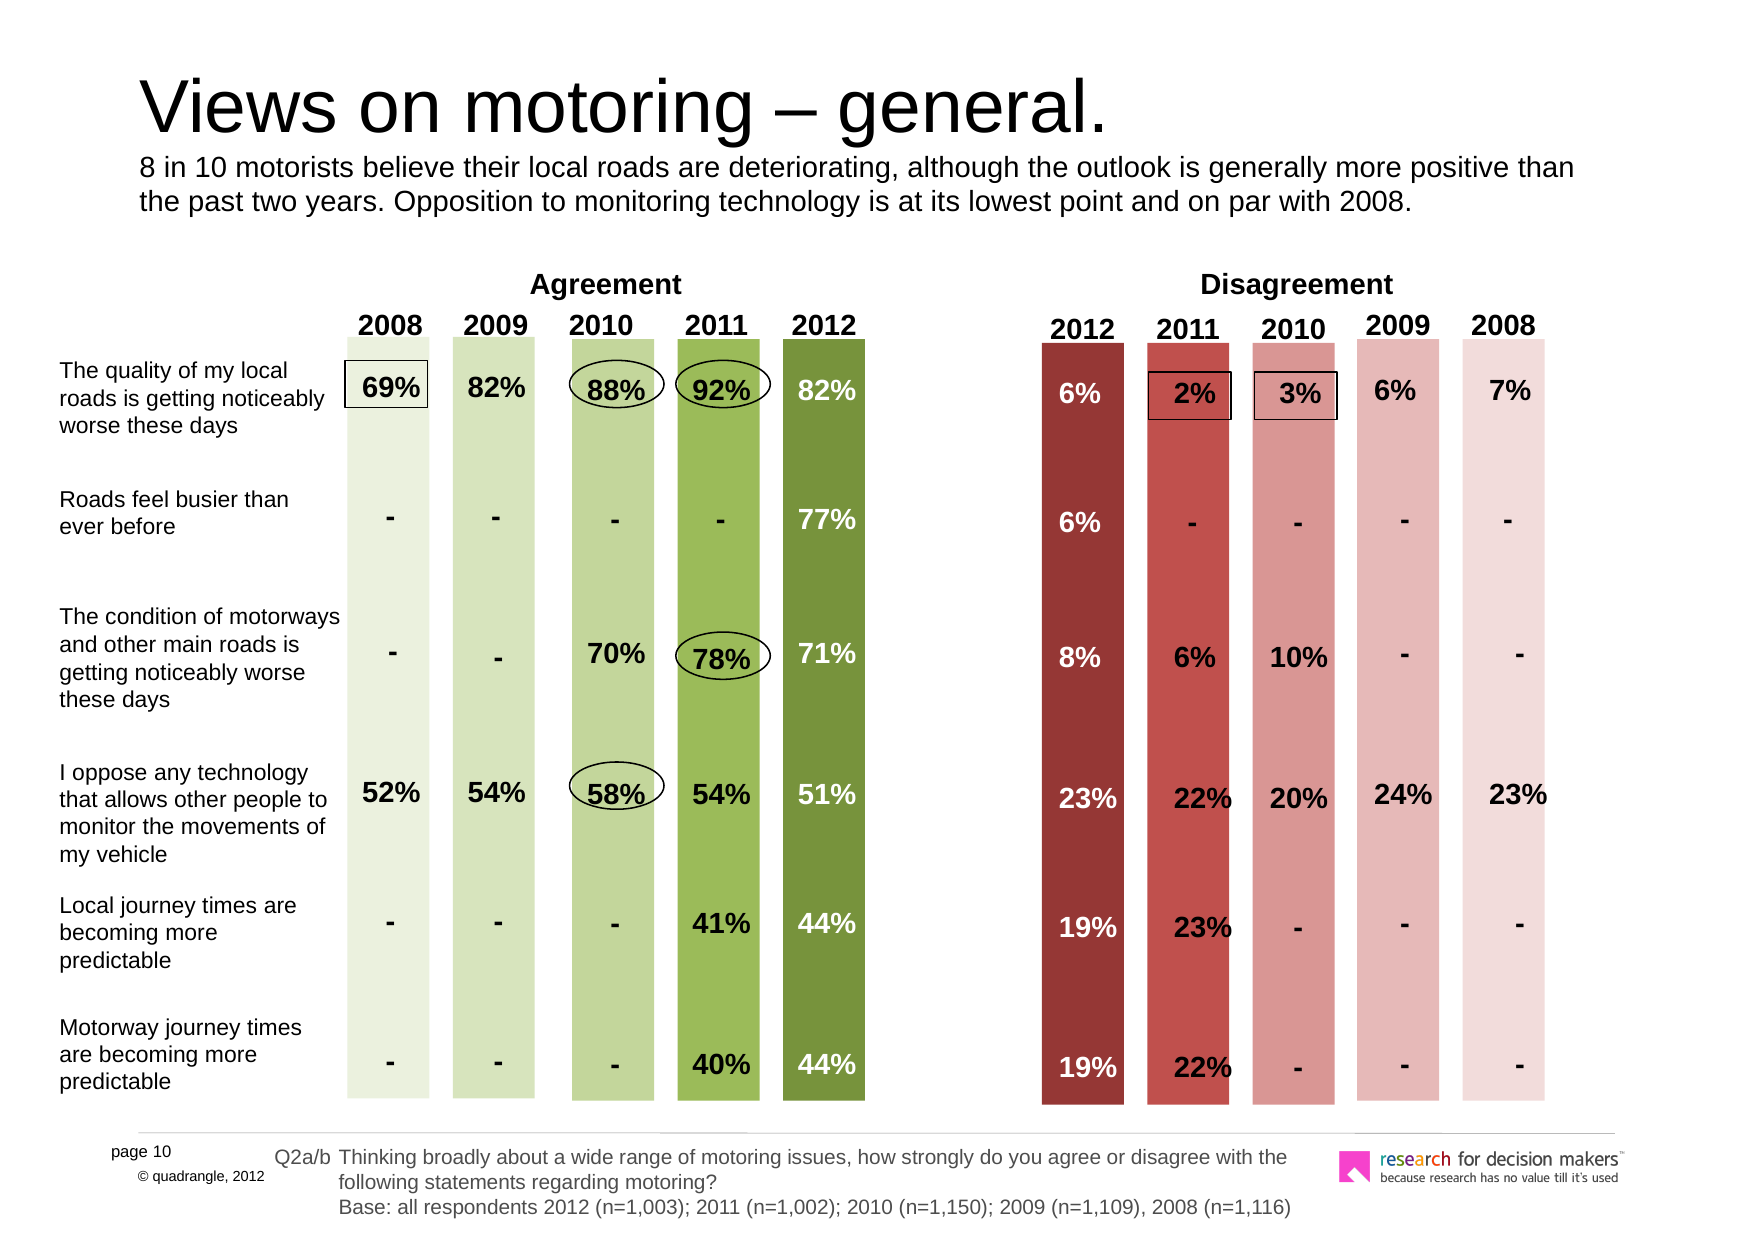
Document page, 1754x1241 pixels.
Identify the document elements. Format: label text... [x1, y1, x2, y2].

text_box 92% [675, 362, 772, 415]
text_box [452, 817, 535, 893]
text_box [569, 360, 665, 408]
text_box 69% [345, 360, 441, 413]
text_box [783, 351, 865, 362]
text_box [452, 682, 535, 764]
text_box 2011 [1112, 301, 1265, 354]
text_box - [1472, 1036, 1568, 1089]
text_box 2010 [572, 309, 640, 351]
text_box [1252, 823, 1335, 1105]
text_box 23% [1041, 770, 1138, 823]
text_box [345, 360, 428, 408]
text_box - [1357, 491, 1453, 544]
text_box [572, 819, 655, 1101]
text_box - [1472, 626, 1568, 679]
text_box [677, 1089, 760, 1101]
text_box The condition of motorways and other main roads is getting noticeably worse these days [44, 594, 347, 720]
text_box - [368, 1034, 465, 1087]
text_box 77% [795, 491, 877, 544]
text_box - [1486, 491, 1582, 544]
text_box Local journey times are becoming more predictable [44, 882, 326, 981]
text_box - [1276, 1040, 1372, 1093]
text_box [347, 677, 430, 764]
text_box [1357, 1089, 1440, 1101]
text_box 41% [690, 895, 772, 948]
text_box [675, 632, 771, 680]
text_box Agreement [512, 256, 700, 309]
text_box - [465, 893, 547, 946]
text_box - [1357, 626, 1453, 679]
text_box 3% [1262, 366, 1359, 419]
text_box [1357, 351, 1440, 362]
text_box - [593, 1036, 690, 1089]
text_box 2009 [467, 298, 572, 351]
text_box - [465, 1034, 547, 1087]
text_box [1041, 683, 1124, 770]
text_box 2009 [1370, 298, 1427, 351]
text_box - [473, 489, 570, 542]
text_box [569, 761, 665, 810]
text_box - [1170, 495, 1267, 548]
text_box - [1472, 895, 1568, 948]
text_box 2012 [1006, 301, 1112, 354]
text_box [452, 946, 535, 1034]
text_box Disagreement [1173, 256, 1420, 309]
text_box [1147, 354, 1230, 1105]
text_box Roads feel busier than ever before [44, 477, 338, 547]
text_box [452, 336, 535, 360]
text_box [1462, 351, 1545, 1101]
text_box [1357, 819, 1440, 895]
text_box 6% [1041, 495, 1138, 548]
text_box 54% [450, 764, 547, 817]
text_box [1252, 354, 1335, 630]
text_box [1254, 372, 1338, 420]
text_box - [1357, 895, 1453, 948]
text_box 52% [345, 764, 441, 817]
text_box [783, 415, 865, 491]
text_box [452, 413, 535, 629]
text_box 6% [1156, 630, 1252, 683]
text_box 7% [1472, 362, 1568, 415]
text_box 51% [780, 766, 877, 819]
text_box I oppose any technology that allows other people to monitor the movements of my vehicle [44, 749, 347, 875]
text_box 71% [780, 626, 877, 679]
text_box 58% [569, 766, 666, 819]
text_box - [368, 893, 465, 946]
text_box 19% [1041, 899, 1138, 952]
text_box 70% [569, 626, 666, 679]
text_box [347, 413, 430, 623]
text_box [675, 360, 771, 408]
text_box - [345, 623, 441, 677]
text_box [1357, 415, 1440, 491]
text_box 20% [1252, 770, 1349, 823]
text_box 23% [1156, 899, 1253, 952]
text_box [1357, 948, 1440, 1036]
text_box [347, 817, 430, 1099]
text_box 2010 [1265, 301, 1370, 354]
text_box 88% [569, 362, 666, 415]
text_box 44% [780, 1036, 877, 1089]
text_box 10% [1252, 630, 1349, 683]
text_box 19% [1041, 1040, 1138, 1093]
text_box 2008 [314, 298, 467, 351]
text_box 22% [1156, 770, 1252, 823]
text_box - [1357, 1036, 1453, 1089]
text_box 24% [1357, 766, 1453, 819]
text_box [1041, 1093, 1124, 1105]
text_box - [698, 491, 795, 544]
text_box - [368, 489, 465, 542]
text_box [1252, 683, 1335, 770]
text_box 2008 [1427, 298, 1580, 351]
text_box [783, 679, 865, 766]
text_box [783, 544, 865, 626]
text_box 78% [675, 631, 772, 684]
text_box - [1276, 495, 1372, 548]
text_box [347, 336, 430, 360]
text_box [1041, 354, 1124, 366]
text_box Motorway journey times are becoming more predictable [44, 1004, 328, 1102]
text_box 2012 [747, 298, 901, 351]
text_box 54% [675, 766, 772, 819]
text_box - [450, 629, 547, 682]
text_box [783, 1089, 865, 1101]
text_box [1357, 544, 1440, 626]
text_box 82% [450, 360, 547, 413]
text_box [677, 351, 760, 362]
title Views on motoring – general. 8 in 10 motorists believe their local roads are deteriorating, although the outlook is generally more positive than the past two years. Opposition to monitoring technology is at its lowest point and on par with 2008. [139, 57, 1616, 236]
text_box [572, 679, 655, 766]
text_box [677, 819, 760, 895]
text_box [677, 948, 760, 1036]
text_box [783, 948, 865, 1036]
text_box 2% [1156, 366, 1253, 419]
text_box [1041, 419, 1124, 495]
text_box [572, 351, 655, 362]
text_box [572, 415, 655, 626]
text_box [677, 415, 760, 631]
text_box - [593, 895, 690, 948]
text_box [1041, 548, 1124, 630]
text_box [1148, 372, 1231, 420]
text_box 6% [1357, 362, 1453, 415]
text_box [1041, 823, 1124, 899]
text_box The quality of my local roads is getting noticeably worse these days [44, 348, 347, 446]
text_box 8% [1041, 630, 1138, 683]
text_box [783, 819, 865, 895]
text_box 40% [690, 1036, 772, 1089]
text_box [452, 1087, 535, 1099]
text_box [1041, 952, 1124, 1040]
text_box [1357, 679, 1440, 766]
text_box [677, 684, 760, 766]
text_box Q2a/b Thinking broadly about a wide range of motoring issues, how strongly do you agree or disagree with the following statements regarding motoring? Base: all respondents 2012 (n=1,003); 2011 (n=1,002); 2010 (n=1,150); 2009 (n=1,109), 2008 (n=1,116) [257, 1135, 1326, 1241]
text_box - [593, 491, 690, 544]
text_box 6% [1041, 366, 1138, 419]
text_box 2011 [640, 298, 747, 351]
text_box 44% [780, 895, 877, 948]
text_box 23% [1472, 766, 1568, 819]
text_box - [1276, 899, 1372, 952]
text_box 82% [780, 362, 877, 415]
picture [1336, 1147, 1627, 1186]
text_box 22% [1156, 1040, 1253, 1093]
